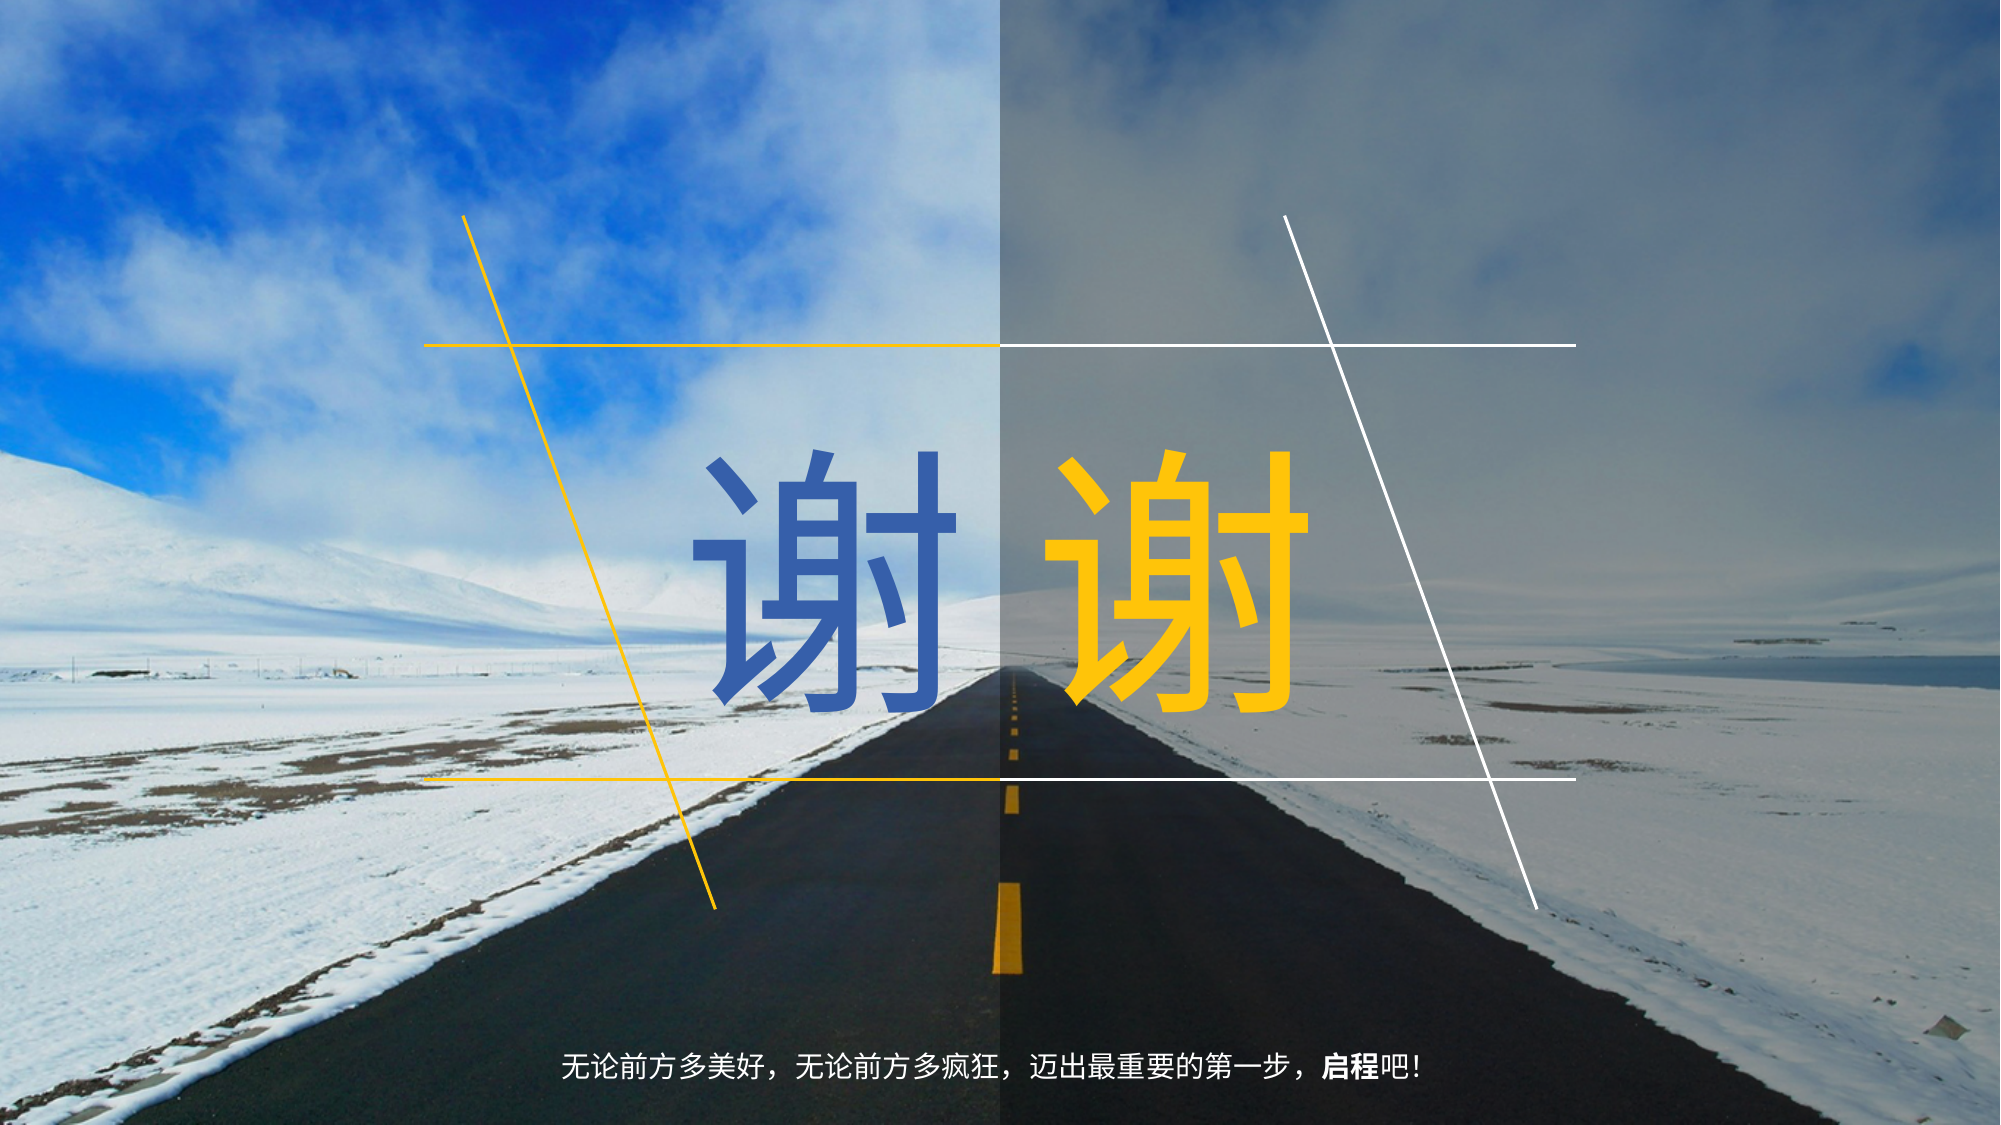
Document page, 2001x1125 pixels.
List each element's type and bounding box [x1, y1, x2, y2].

picture [0, 0, 2000, 1125]
text_box [424, 193, 1576, 932]
